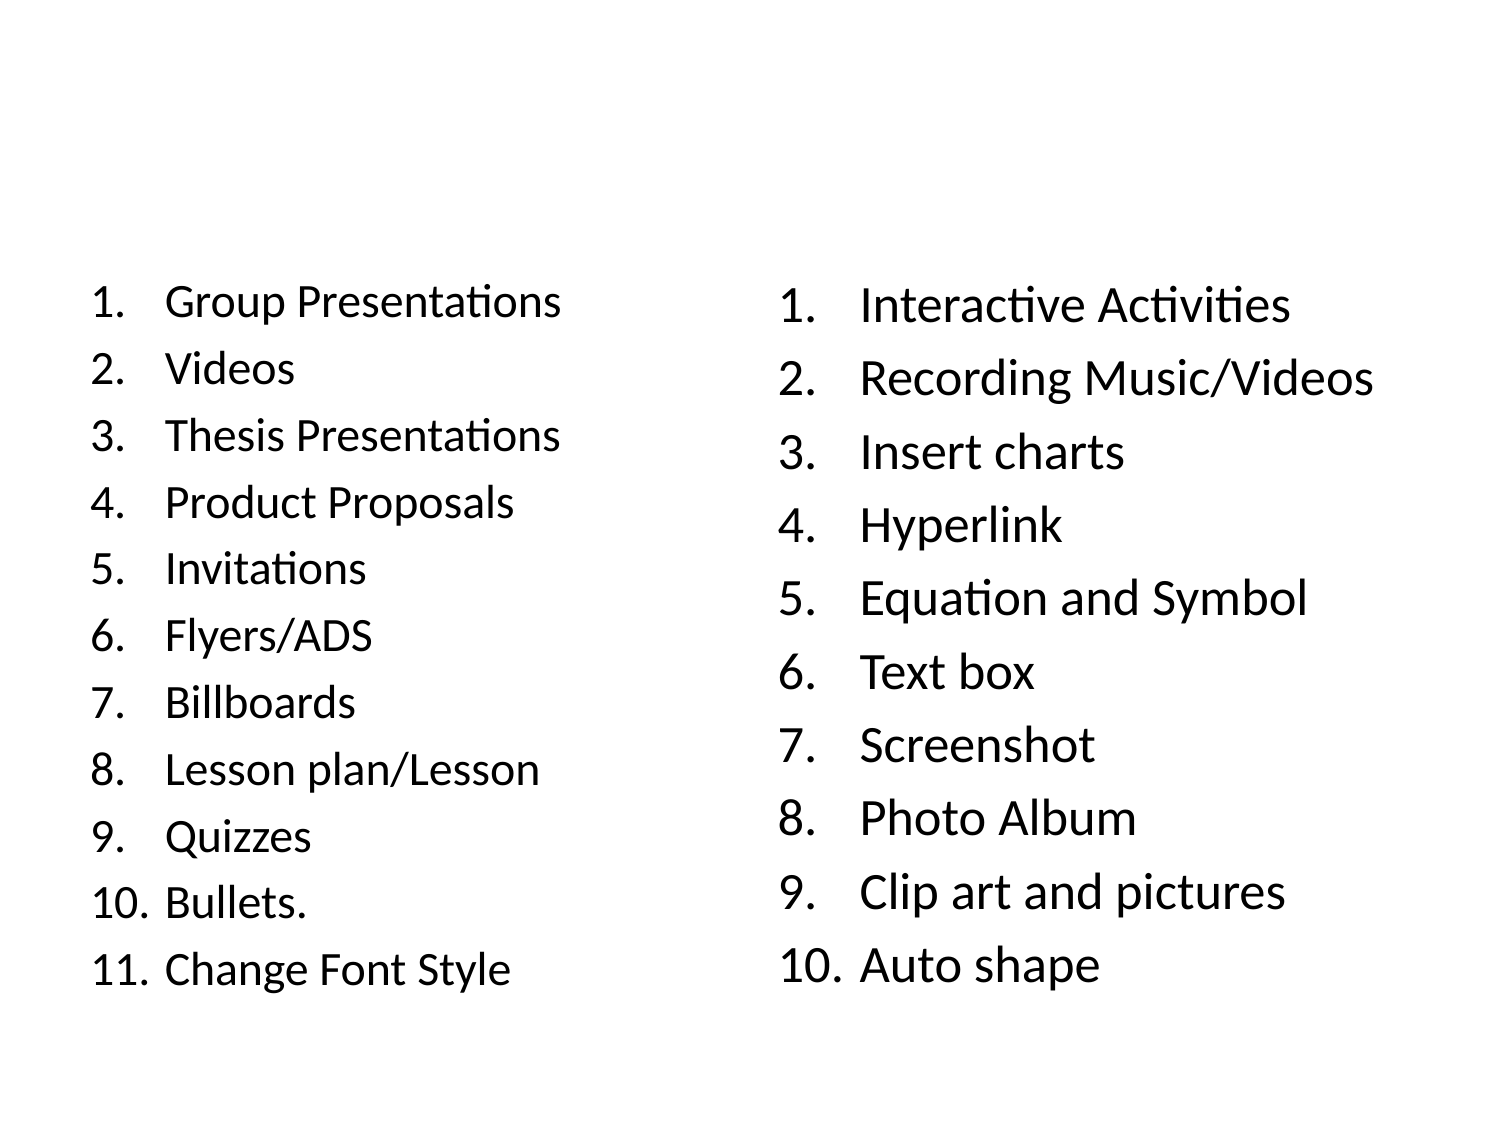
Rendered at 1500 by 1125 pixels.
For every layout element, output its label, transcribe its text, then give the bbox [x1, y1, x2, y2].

list Group Presentations Videos Thesis Presentations Product Proposals Invitations Flyers/ADS Billboards Lesson plan/Lesson Quizzes Bullets. Change Font Style [75, 262, 738, 1005]
list Interactive Activities Recording Music/Videos Insert charts Hyperlink Equation and Symbol Text box Screenshot Photo Album Clip art and pictures Auto shape [762, 262, 1425, 1005]
